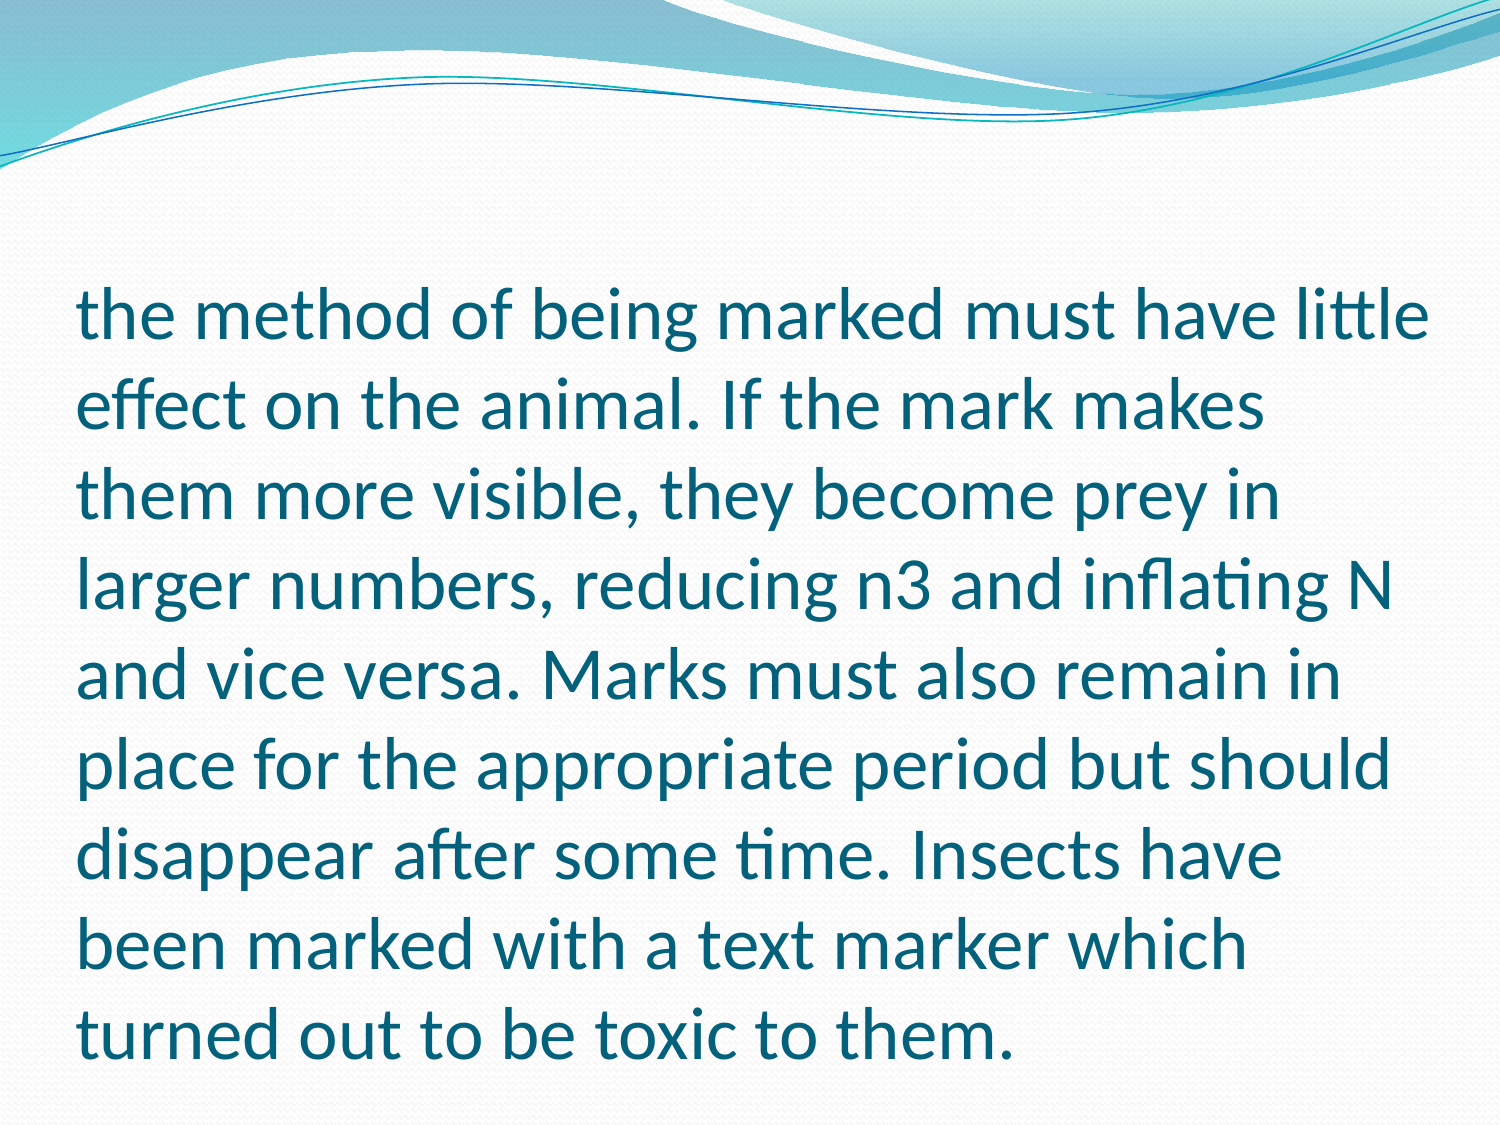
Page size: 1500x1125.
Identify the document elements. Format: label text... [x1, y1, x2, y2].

title the method of being marked must have little effect on the animal. If the mark makes them more visible, they become prey in larger numbers, reducing n3 and inflating N and vice versa. Marks must also remain in place for the appropriate period but should disappear after some time. Insects have been marked with a text marker which turned out to be toxic to them. [75, 115, 1438, 1075]
